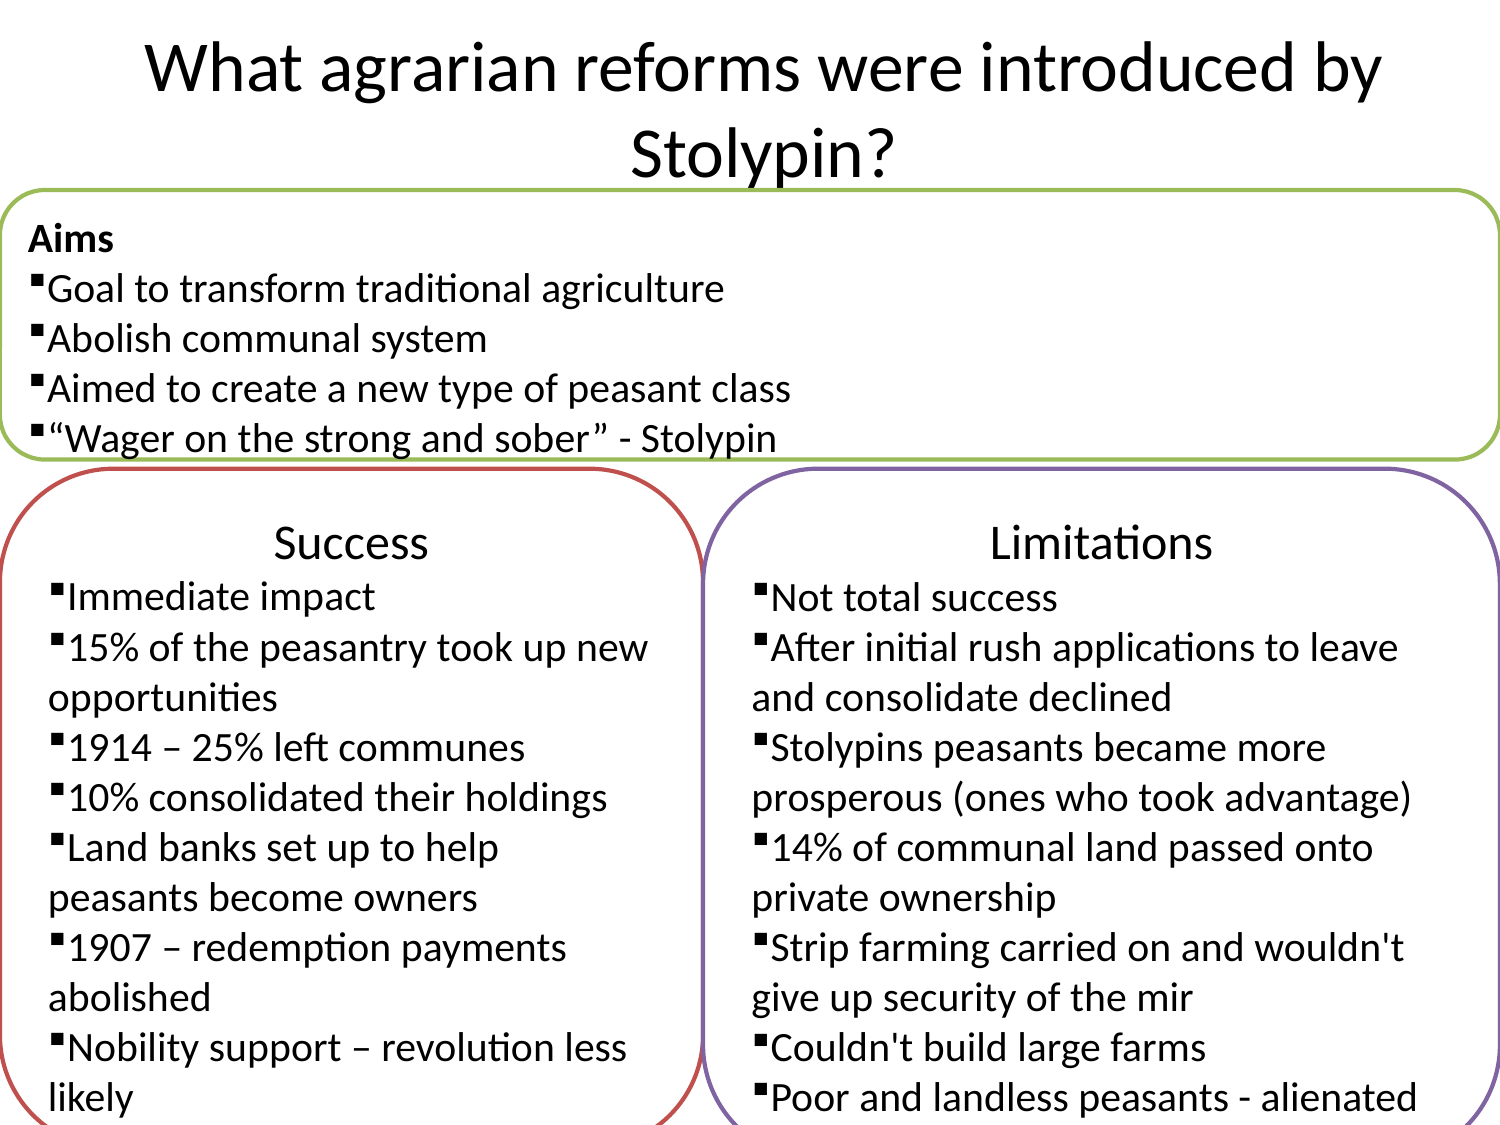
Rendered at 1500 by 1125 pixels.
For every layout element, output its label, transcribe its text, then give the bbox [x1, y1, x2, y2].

text_box Limitations Not total success After initial rush applications to leave and consolidate declined Stolypins peasants became more prosperous (ones who took advantage) 14% of communal land passed onto private ownership Strip farming carried on and wouldn't give up security of the mir Couldn't build large farms Poor and landless peasants - alienated [700, 466, 1500, 1125]
title What agrarian reforms were introduced by Stolypin? [75, 11, 1454, 187]
text_box Aims Goal to transform traditional agriculture Abolish communal system Aimed to create a new type of peasant class “Wager on the strong and sober” - Stolypin [0, 187, 1500, 462]
text_box Success Immediate impact 15% of the peasantry took up new opportunities 1914 – 25% left communes 10% consolidated their holdings Land banks set up to help peasants become owners 1907 – redemption payments abolished Nobility support – revolution less likely [0, 466, 703, 1125]
